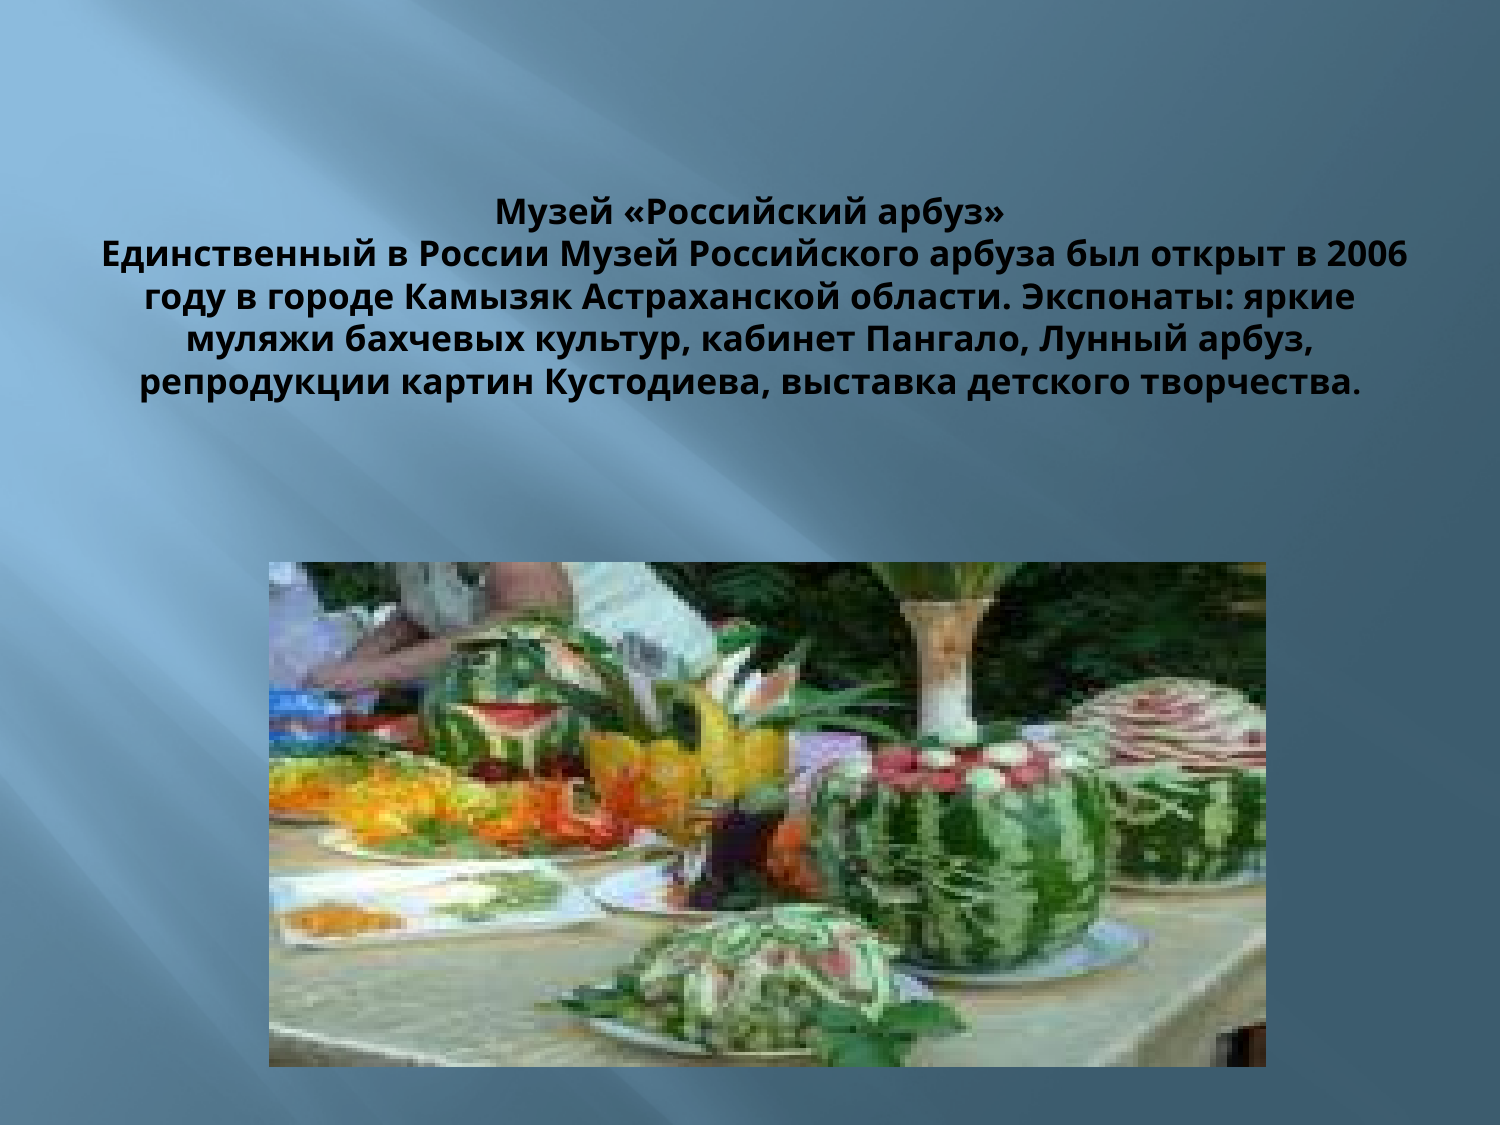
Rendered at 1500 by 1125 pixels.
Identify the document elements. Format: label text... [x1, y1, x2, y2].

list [269, 562, 1266, 1067]
title Музей «Российский арбуз» Единственный в России Музей Российского арбуза был открыт в 2006 году в городе Камызяк Астраханской области. Экспонаты: яркие муляжи бахчевых культур, кабинет Пангало, Лунный арбуз, репродукции картин Кустодиева, выставка детского творчества. [75, 175, 1425, 528]
